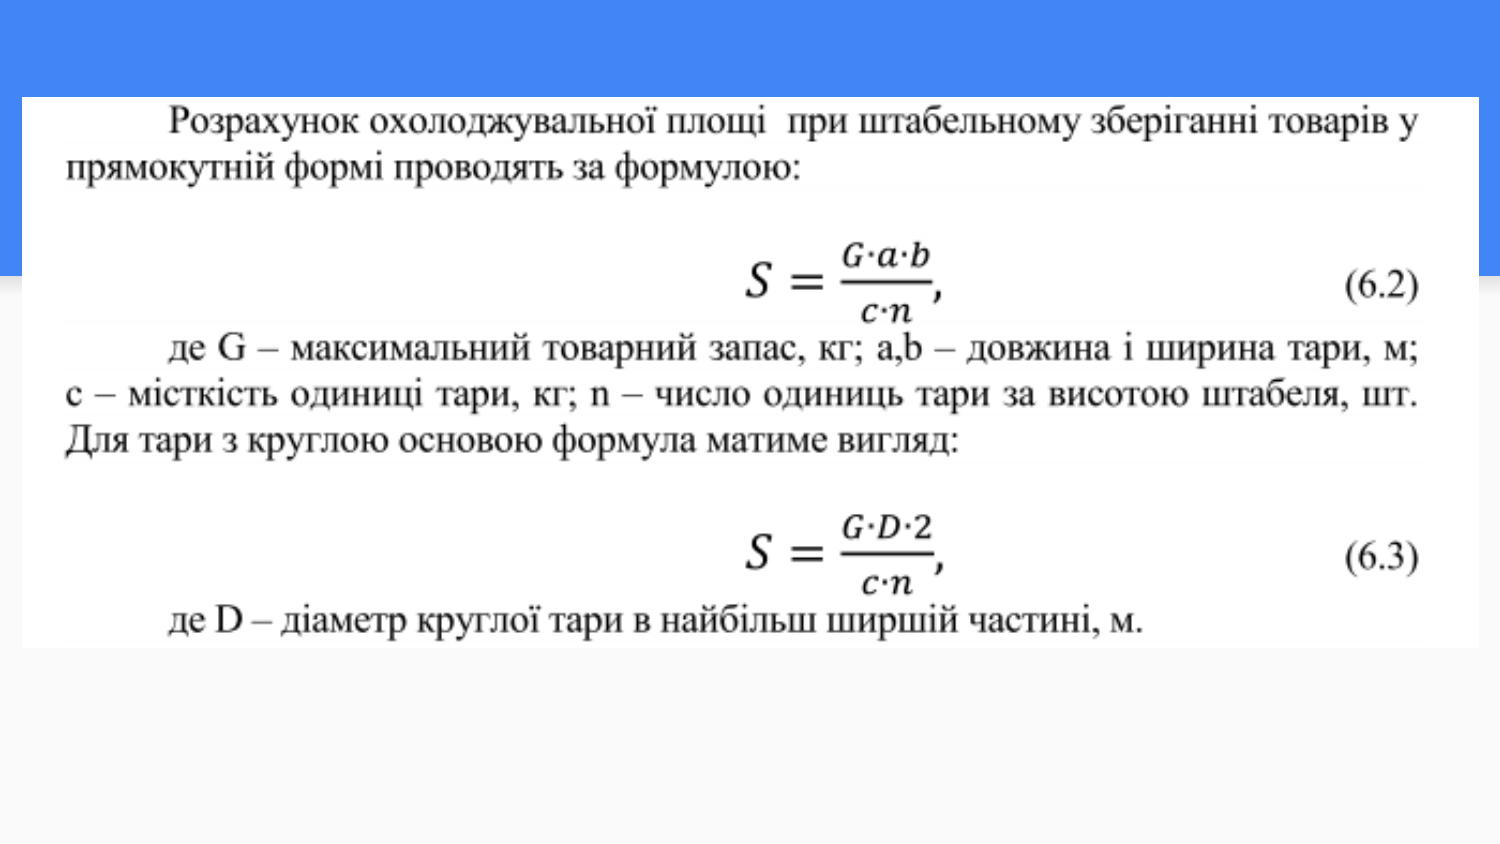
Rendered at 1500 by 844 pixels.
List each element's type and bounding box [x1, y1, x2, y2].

picture [22, 96, 1479, 648]
